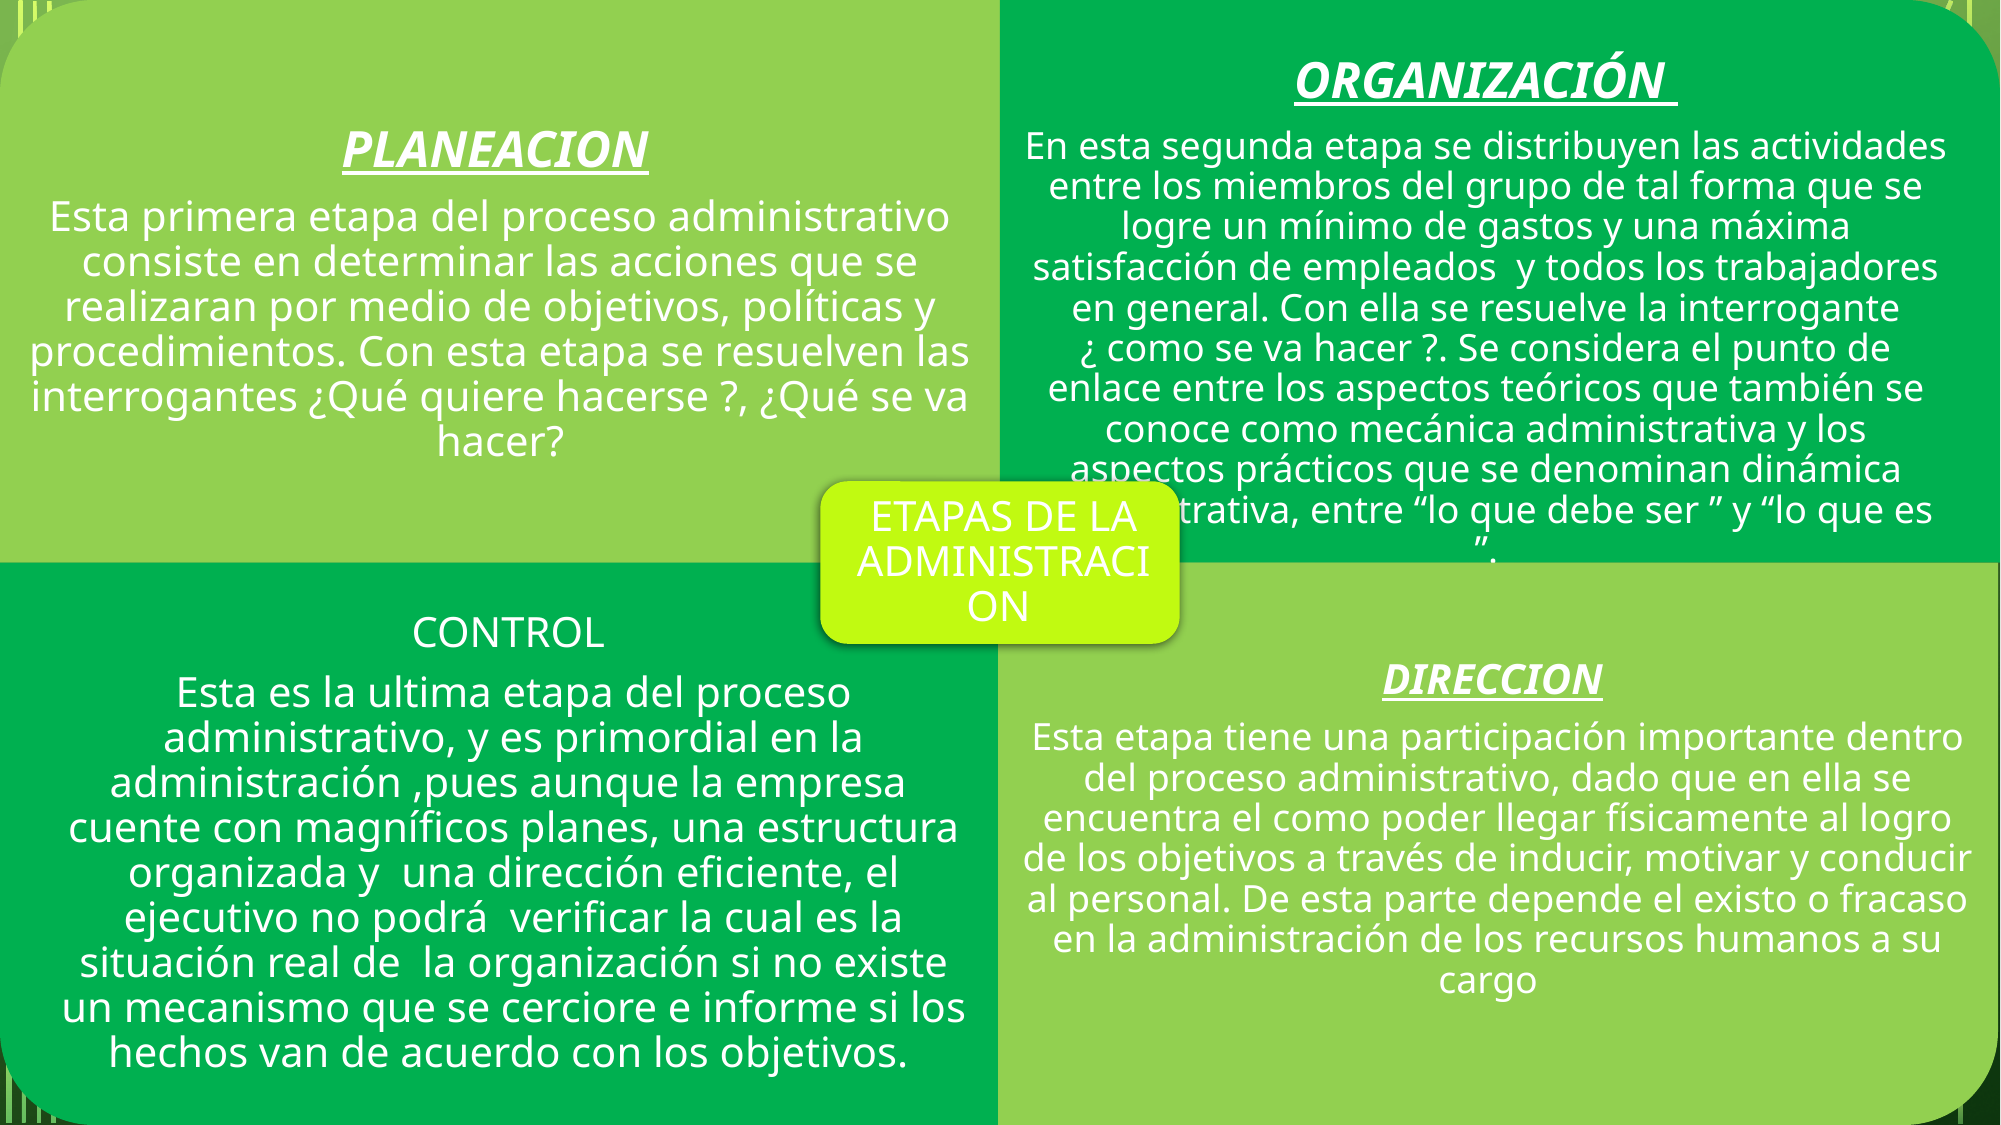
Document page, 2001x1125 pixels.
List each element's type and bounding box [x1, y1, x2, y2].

text_box [0, 0, 2000, 1125]
